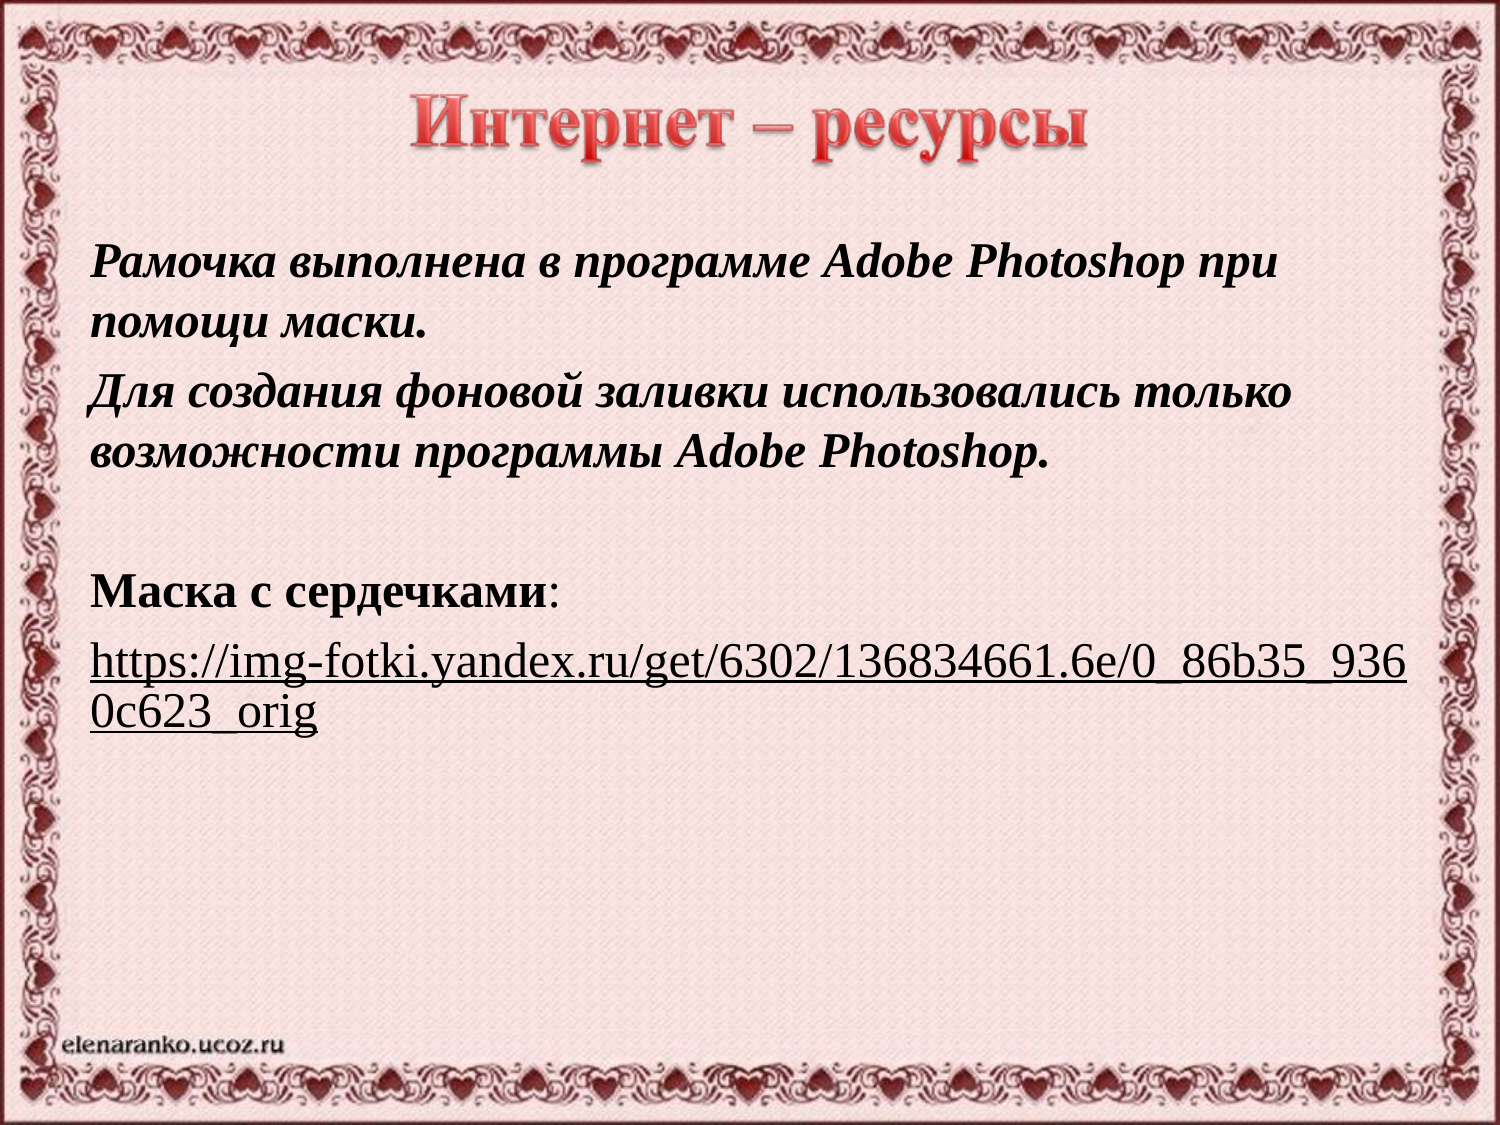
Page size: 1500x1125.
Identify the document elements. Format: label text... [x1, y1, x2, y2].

picture [0, 0, 1500, 1125]
list Рамочка выполнена в программе Adobe Photoshop при помощи маски. Для создания фоновой заливки использовались только возможности программы Adobe Photoshop. Маска с сердечками: https://img-fotki.yandex.ru/get/6302/136834661.6e/0_86b35_9360c623_orig [74, 219, 1426, 963]
